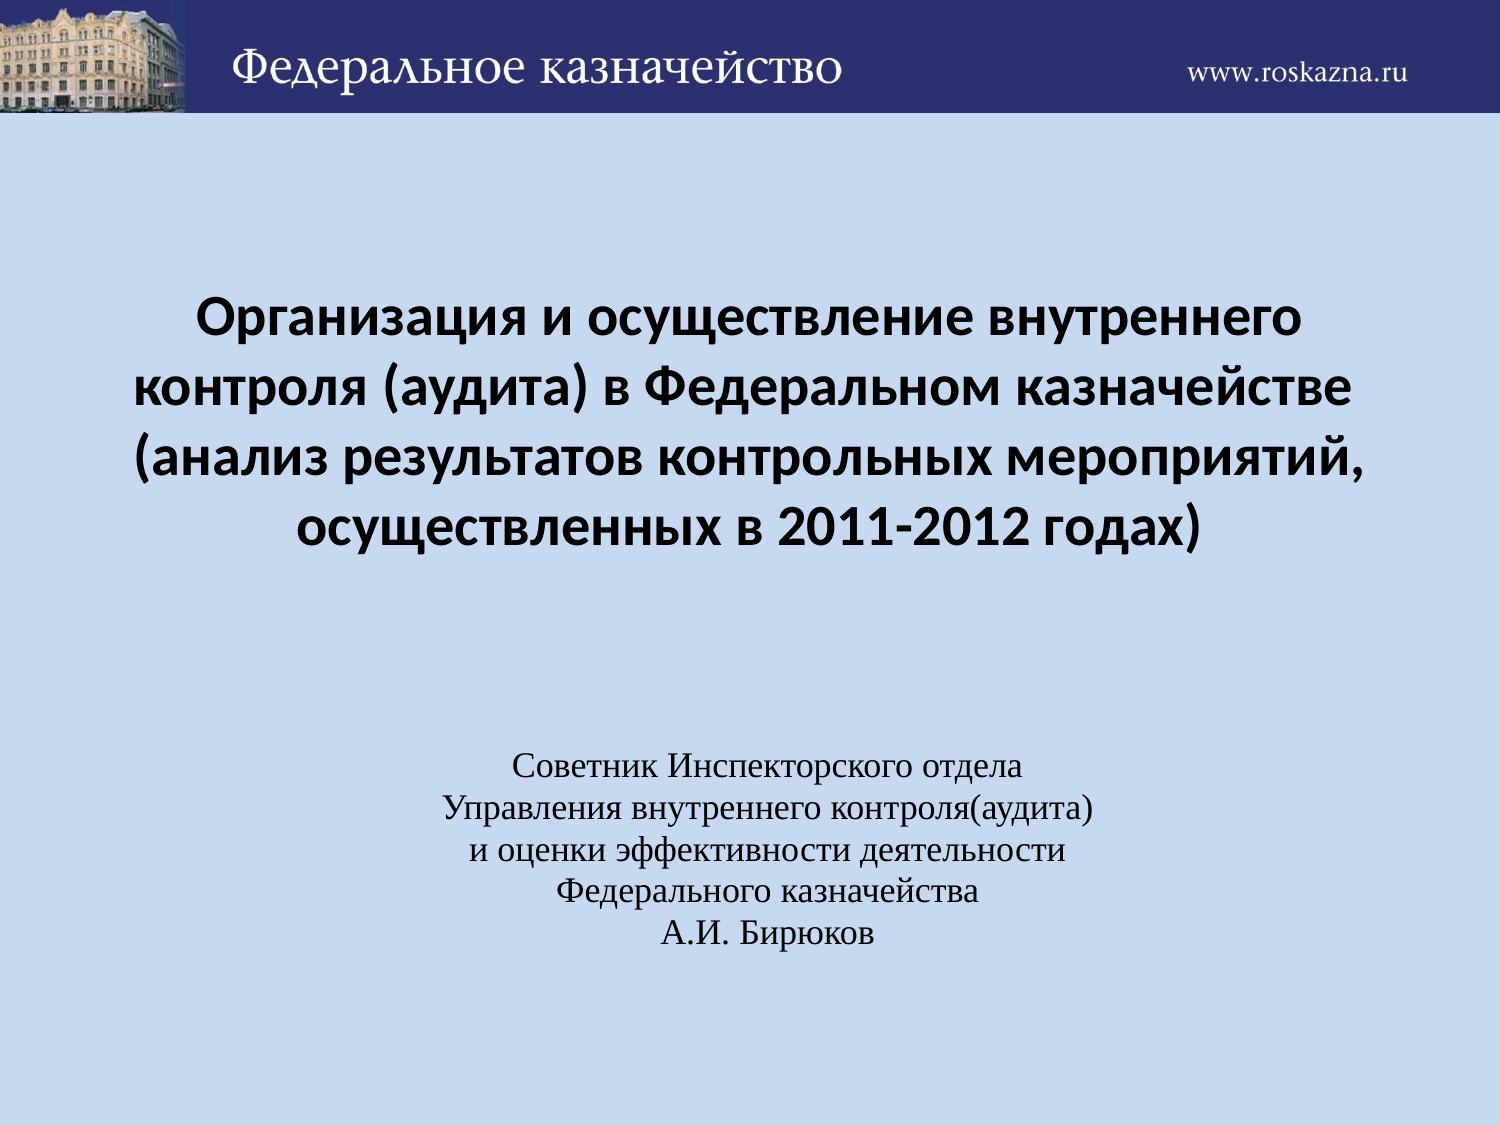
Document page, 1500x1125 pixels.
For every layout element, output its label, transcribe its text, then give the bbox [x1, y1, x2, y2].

subtitle Советник Инспекторского отдела Управления внутреннего контроля(аудита) и оценки эффективности деятельности Федерального казначейства А.И. Бирюков [76, 692, 1459, 1044]
title [29, 208, 1459, 622]
picture [0, 0, 1500, 113]
text_box Организация и осуществление внутреннего контроля (аудита) в Федеральном казначействе (анализ результатов контрольных мероприятий, осуществленных в 2011-2012 годах) [58, 269, 1442, 565]
